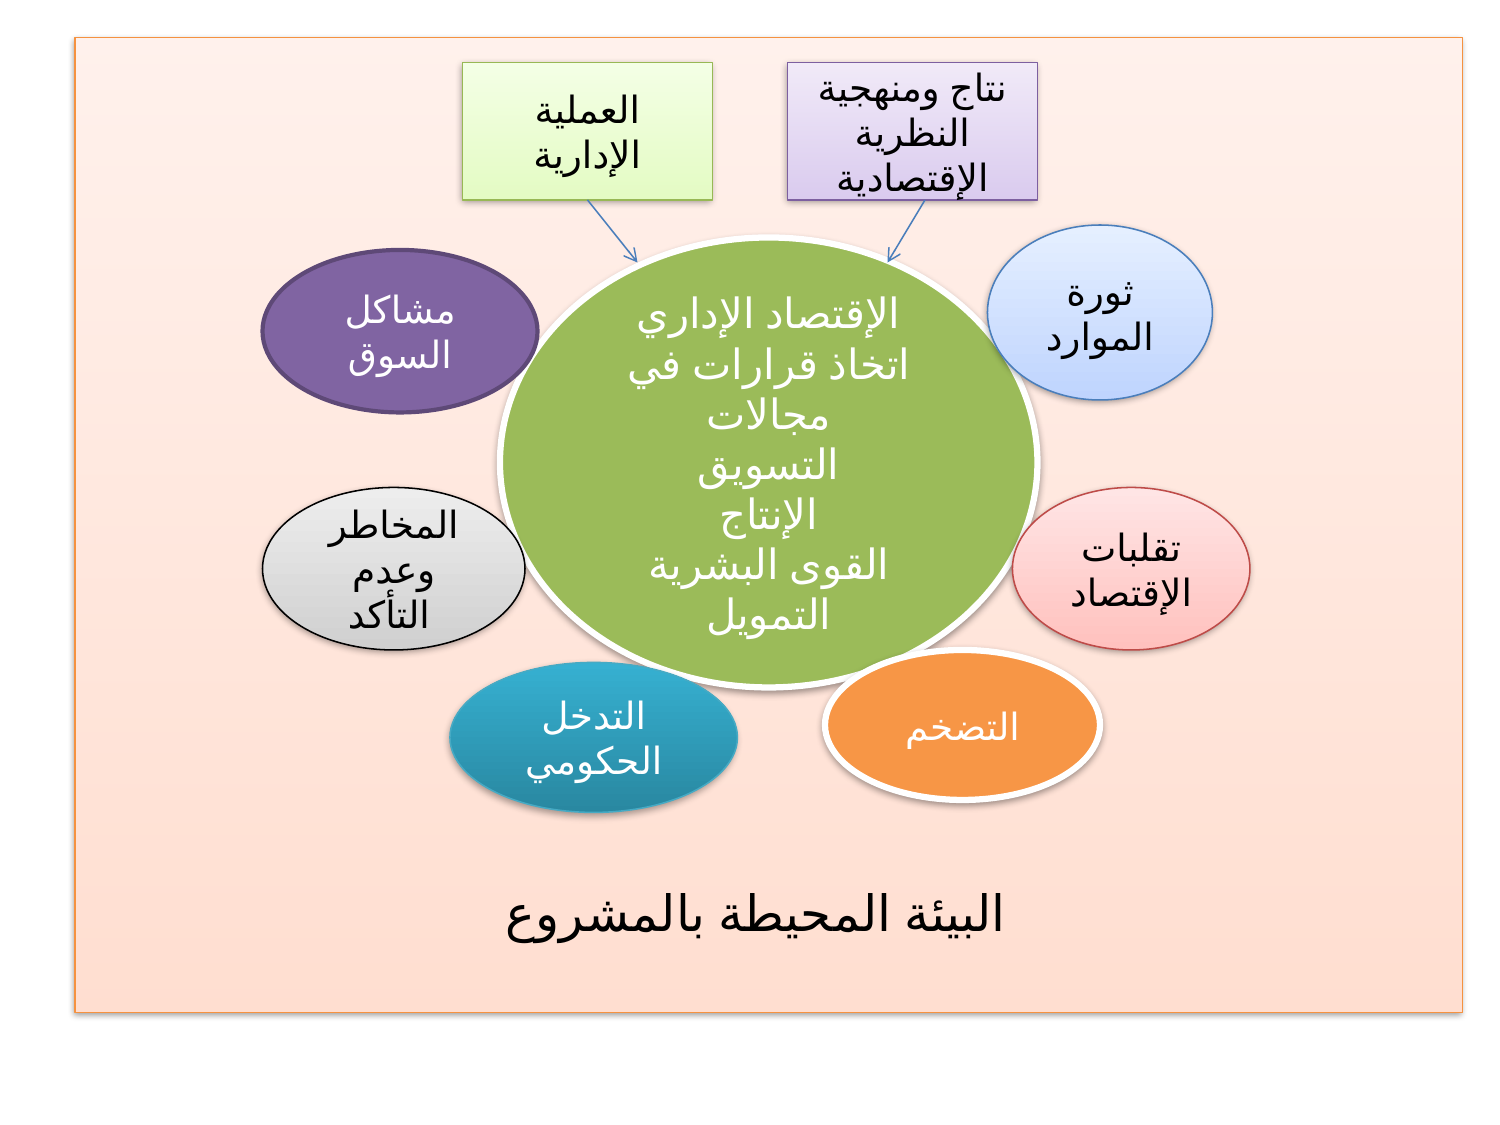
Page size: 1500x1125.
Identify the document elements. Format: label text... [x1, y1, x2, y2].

text_box العملية الإدارية [462, 62, 713, 201]
list البيئة المحيطة بالمشروع [74, 37, 1463, 1013]
text_box التدخل الحكومي [449, 661, 739, 814]
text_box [874, 212, 938, 251]
text_box التضخم [821, 646, 1104, 804]
text_box نتاج ومنهجية النظرية الإقتصادية [787, 62, 1038, 201]
text_box مشاكل السوق [260, 247, 540, 415]
text_box المخاطر وعدم التأكد [261, 486, 526, 651]
text_box الإقتصاد الإداري اتخاذ قرارات في مجالات التسويق الإنتاج القوى البشرية التمويل [496, 234, 1041, 691]
text_box تقلبات الإقتصاد [1011, 486, 1251, 651]
text_box ثورة الموارد [986, 224, 1214, 401]
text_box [580, 206, 644, 257]
